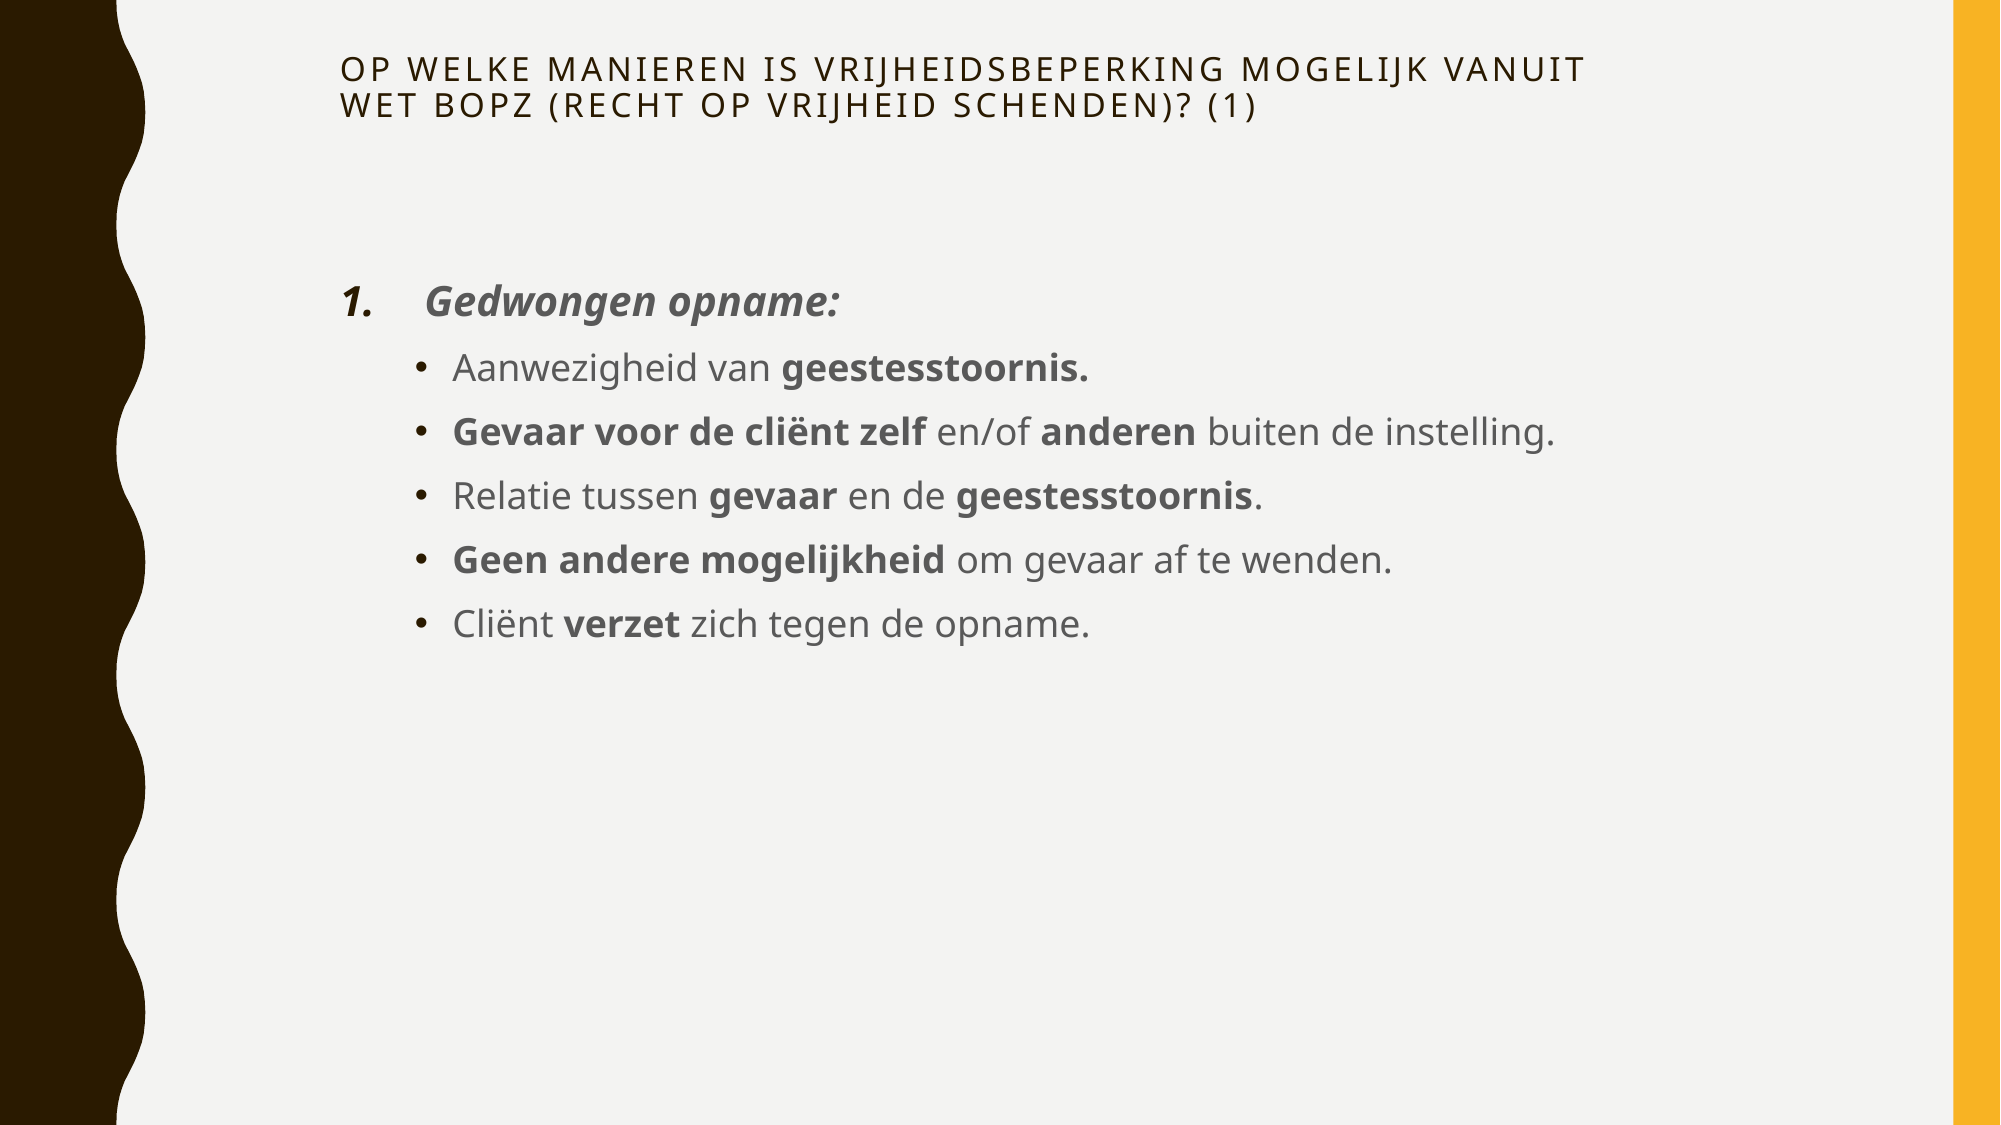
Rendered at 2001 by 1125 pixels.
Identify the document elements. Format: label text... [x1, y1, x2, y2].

title Op welke manieren is vrijheidsbeperking mogelijk vanuit Wet Bopz (Recht op vrijheid schenden)? (1) [324, 45, 1675, 134]
list Gedwongen opname: Aanwezigheid van geestesstoornis. Gevaar voor de cliënt zelf en/of anderen buiten de instelling. Relatie tussen gevaar en de geestesstoornis. Geen andere mogelijkheid om gevaar af te wenden. Cliënt verzet zich tegen de opname. [324, 262, 1675, 1024]
